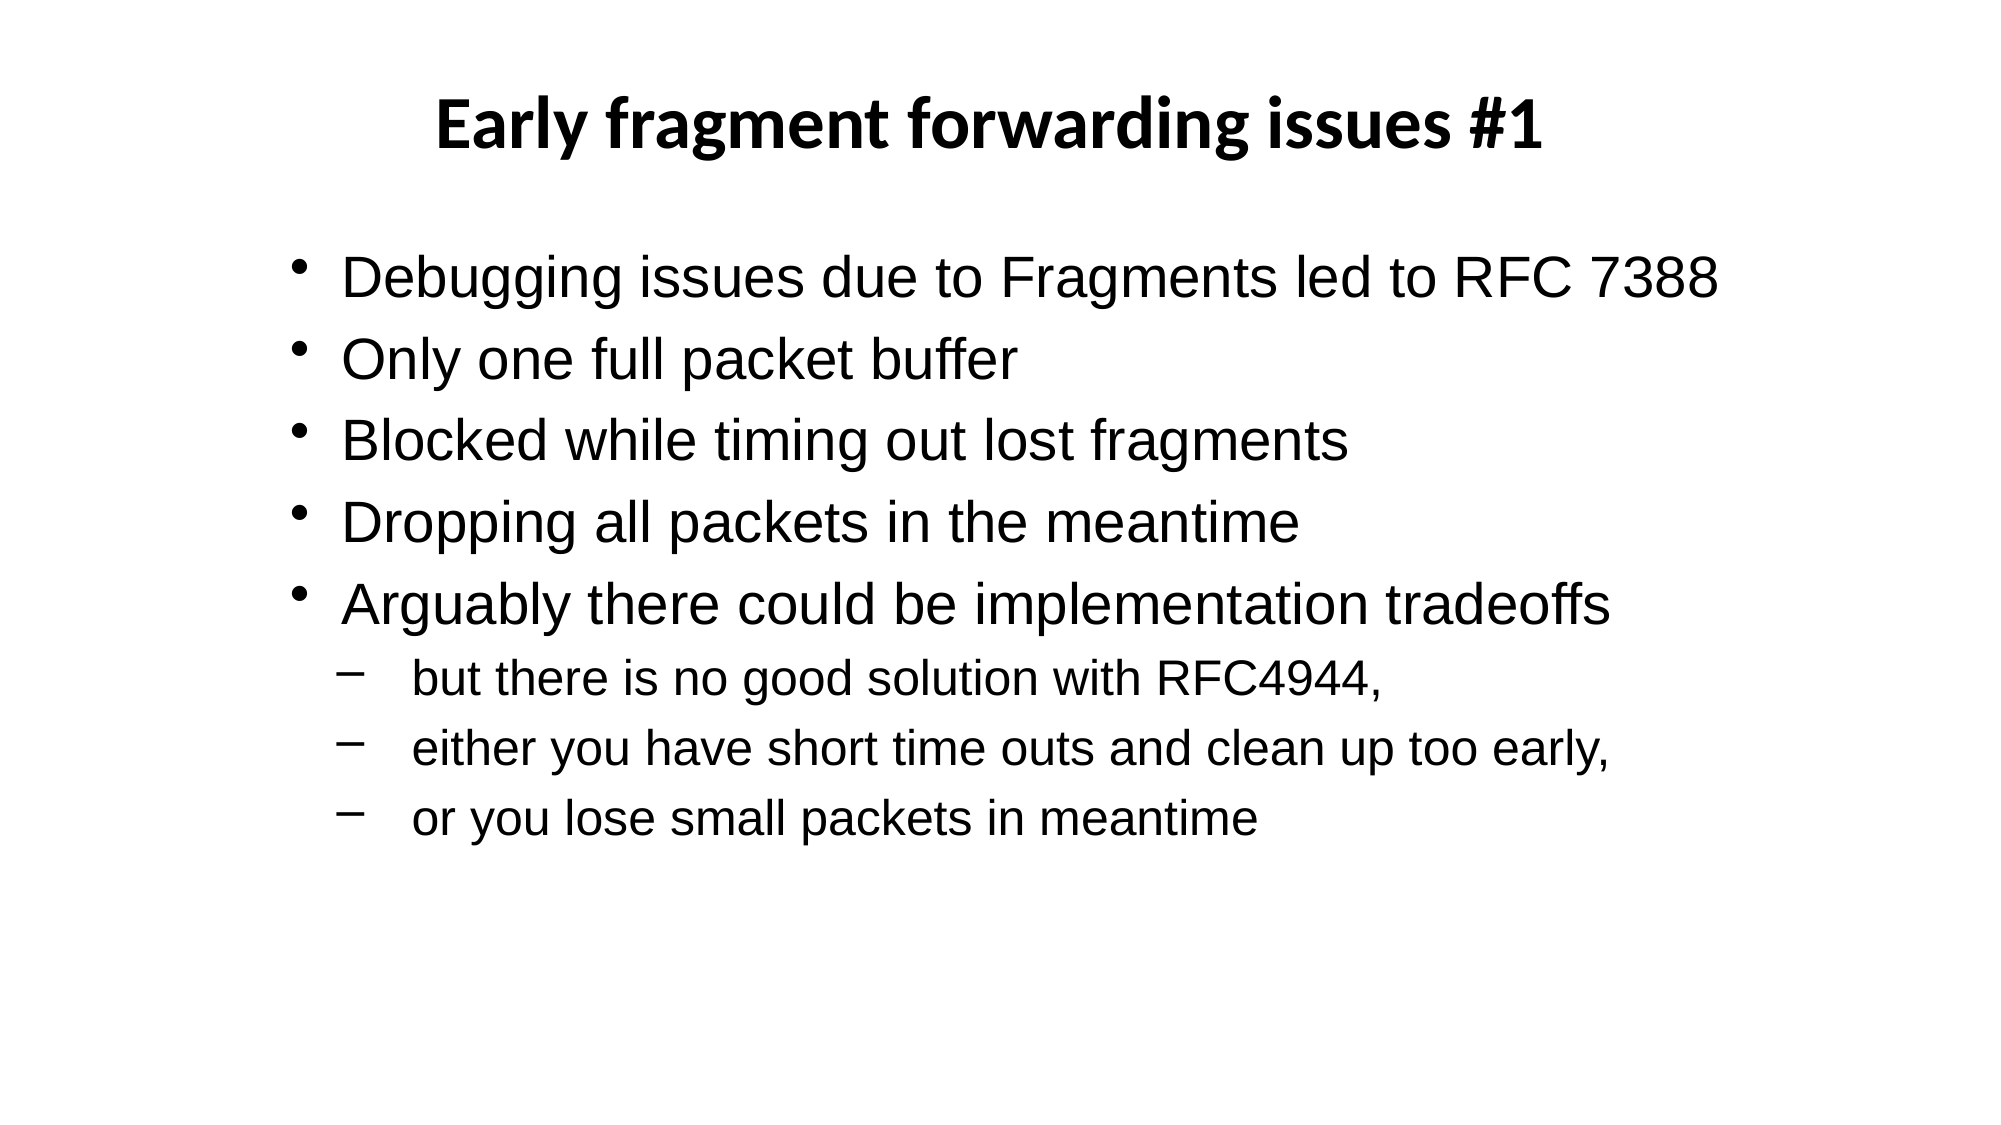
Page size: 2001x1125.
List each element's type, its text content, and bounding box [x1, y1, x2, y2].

text_box Debugging issues due to Fragments led to RFC 7388 Only one full packet buffer Blocked while timing out lost fragments Dropping all packets in the meantime Arguably there could be implementation tradeoffs but there is no good solution with RFC4944, either you have short time outs and clean up too early, or you lose small packets in meantime [274, 231, 1745, 932]
title Early fragment forwarding issues #1 [249, 24, 1733, 213]
